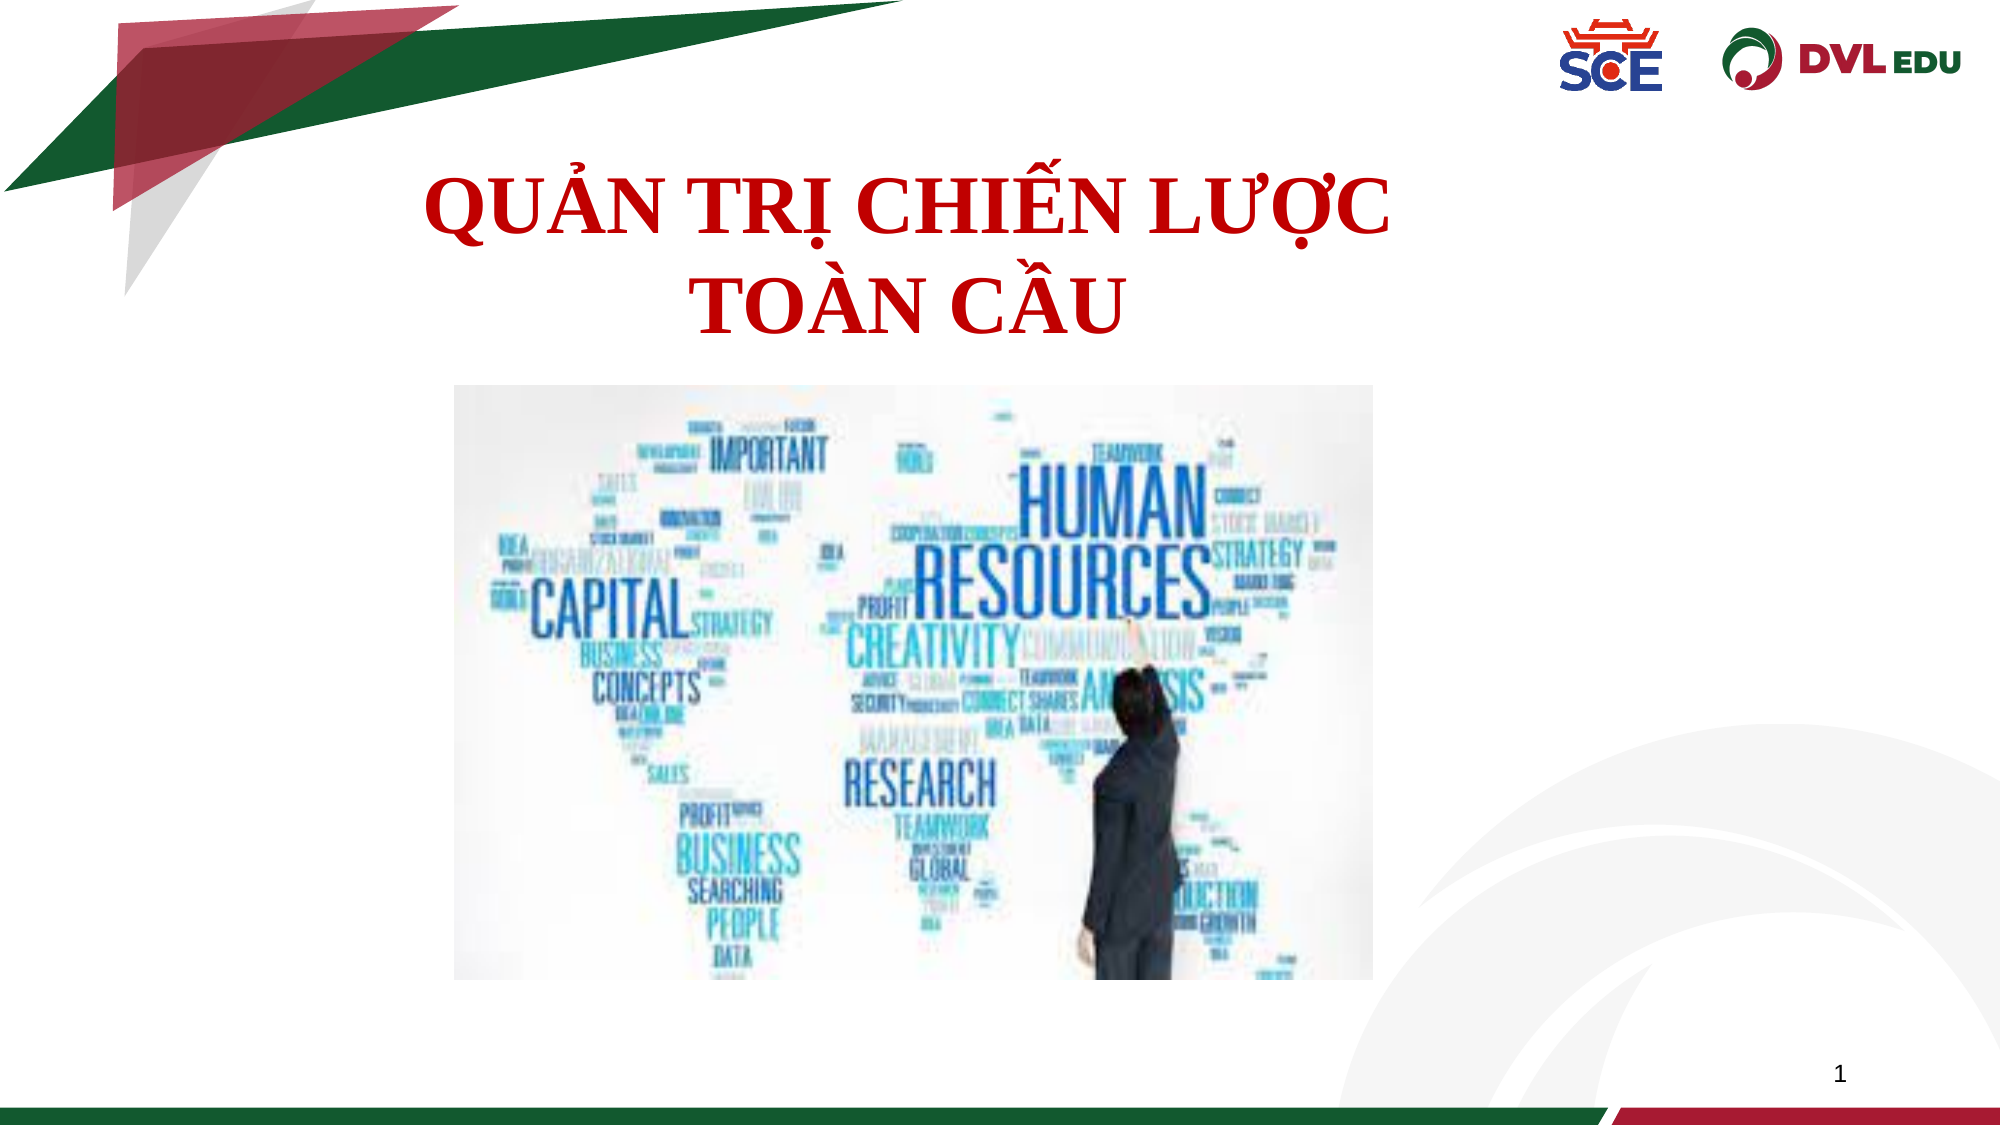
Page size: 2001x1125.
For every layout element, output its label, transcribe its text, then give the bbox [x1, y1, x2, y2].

picture [1559, 19, 1667, 91]
text_box QUẢN TRỊ CHIẾN LƯỢC TOÀN CẦU [284, 143, 1533, 451]
text_box 1 [1412, 1042, 1863, 1103]
picture [454, 385, 1373, 980]
picture [1722, 27, 1961, 91]
